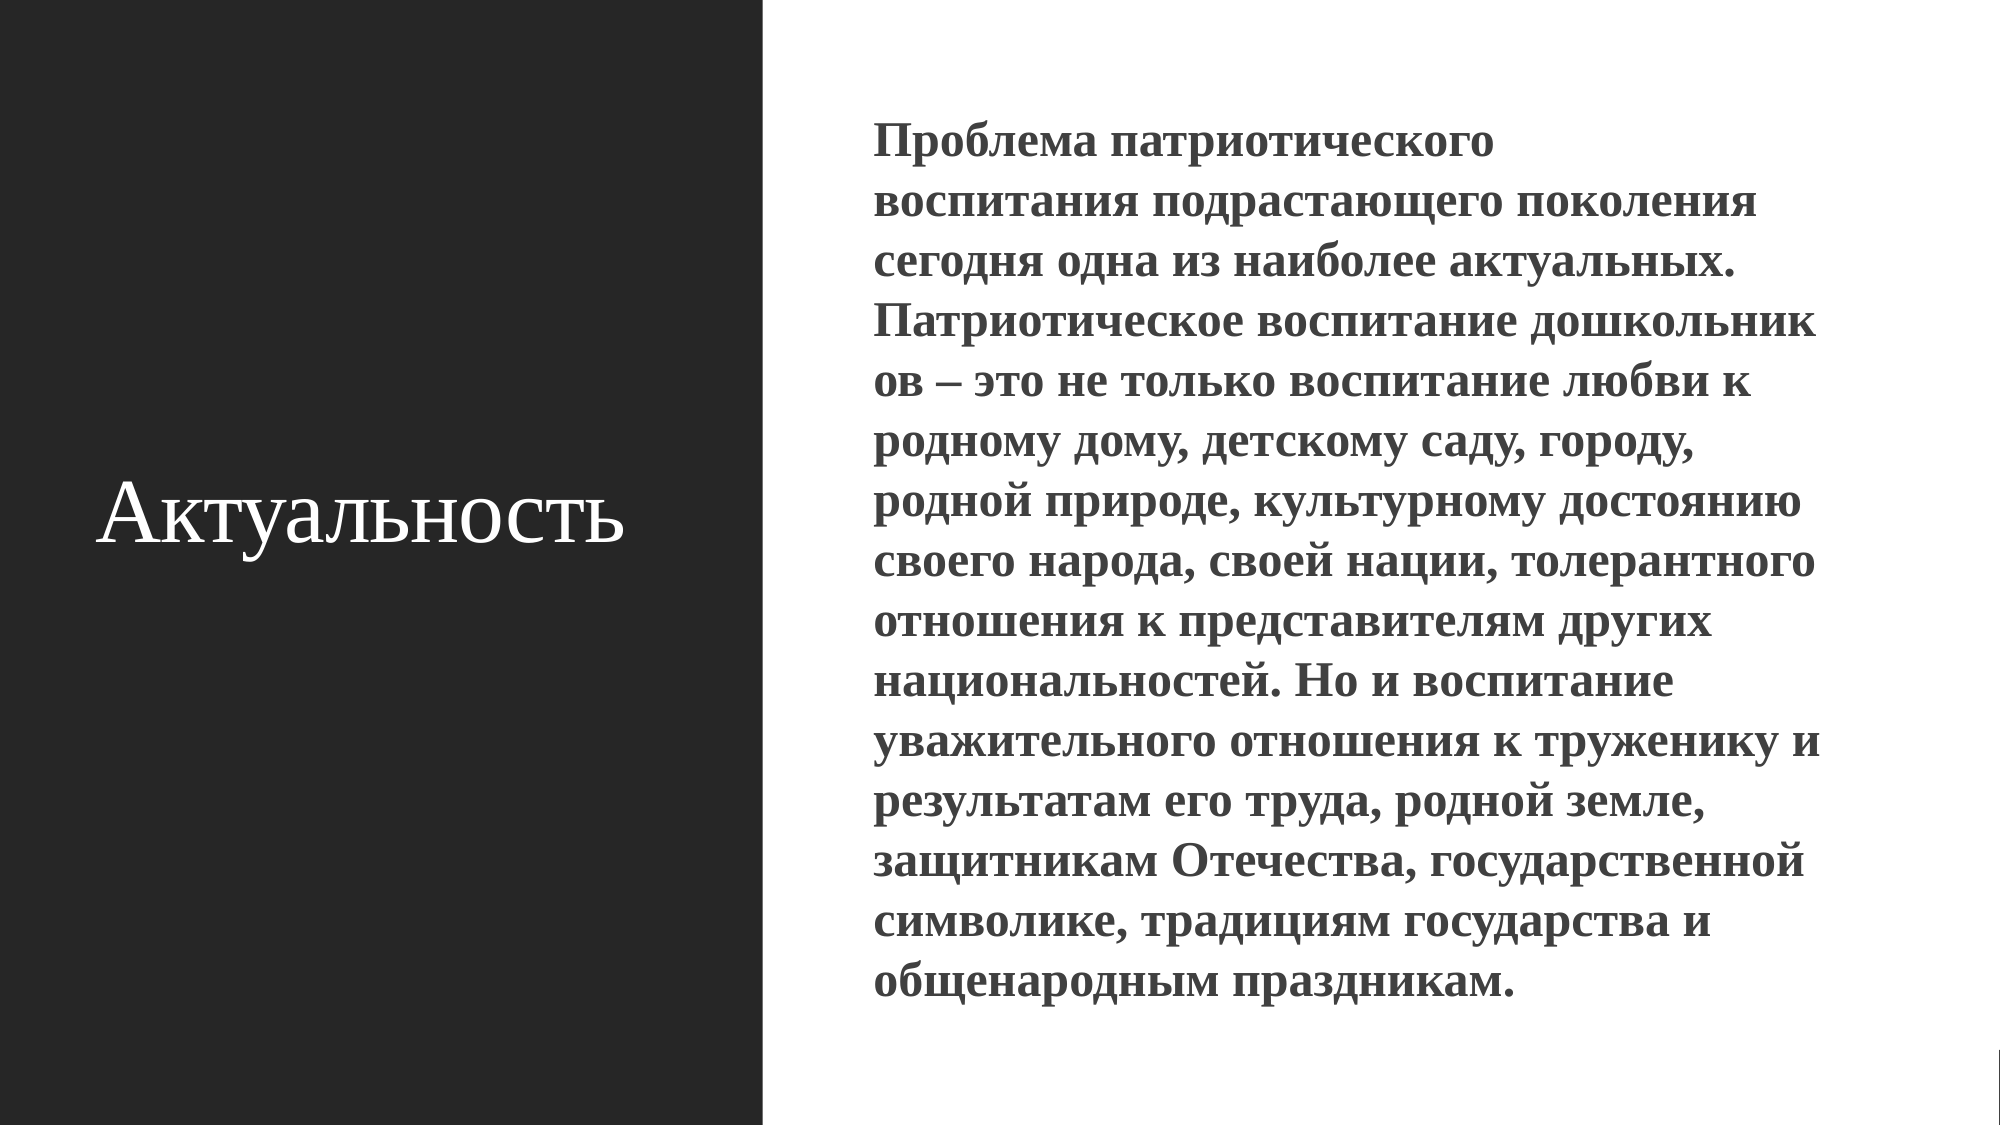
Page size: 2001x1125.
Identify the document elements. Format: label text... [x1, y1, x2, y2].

text_box [764, 0, 2000, 1125]
list Проблема патриотического воспитания подрастающего поколения сегодня одна из наиболее актуальных. Патриотическое воспитание дошкольников – это не только воспитание любви к родному дому, детскому саду, городу, родной природе, культурному достоянию своего народа, своей нации, толерантного отношения к представителям других национальностей. Но и воспитание уважительного отношения к труженику и результатам его труда, родной земле, защитникам Отечества, государственной символике, традициям государства и общенародным праздникам. [858, 99, 1830, 1026]
title Актуальность [80, 99, 679, 1026]
text_box [0, 0, 764, 1125]
